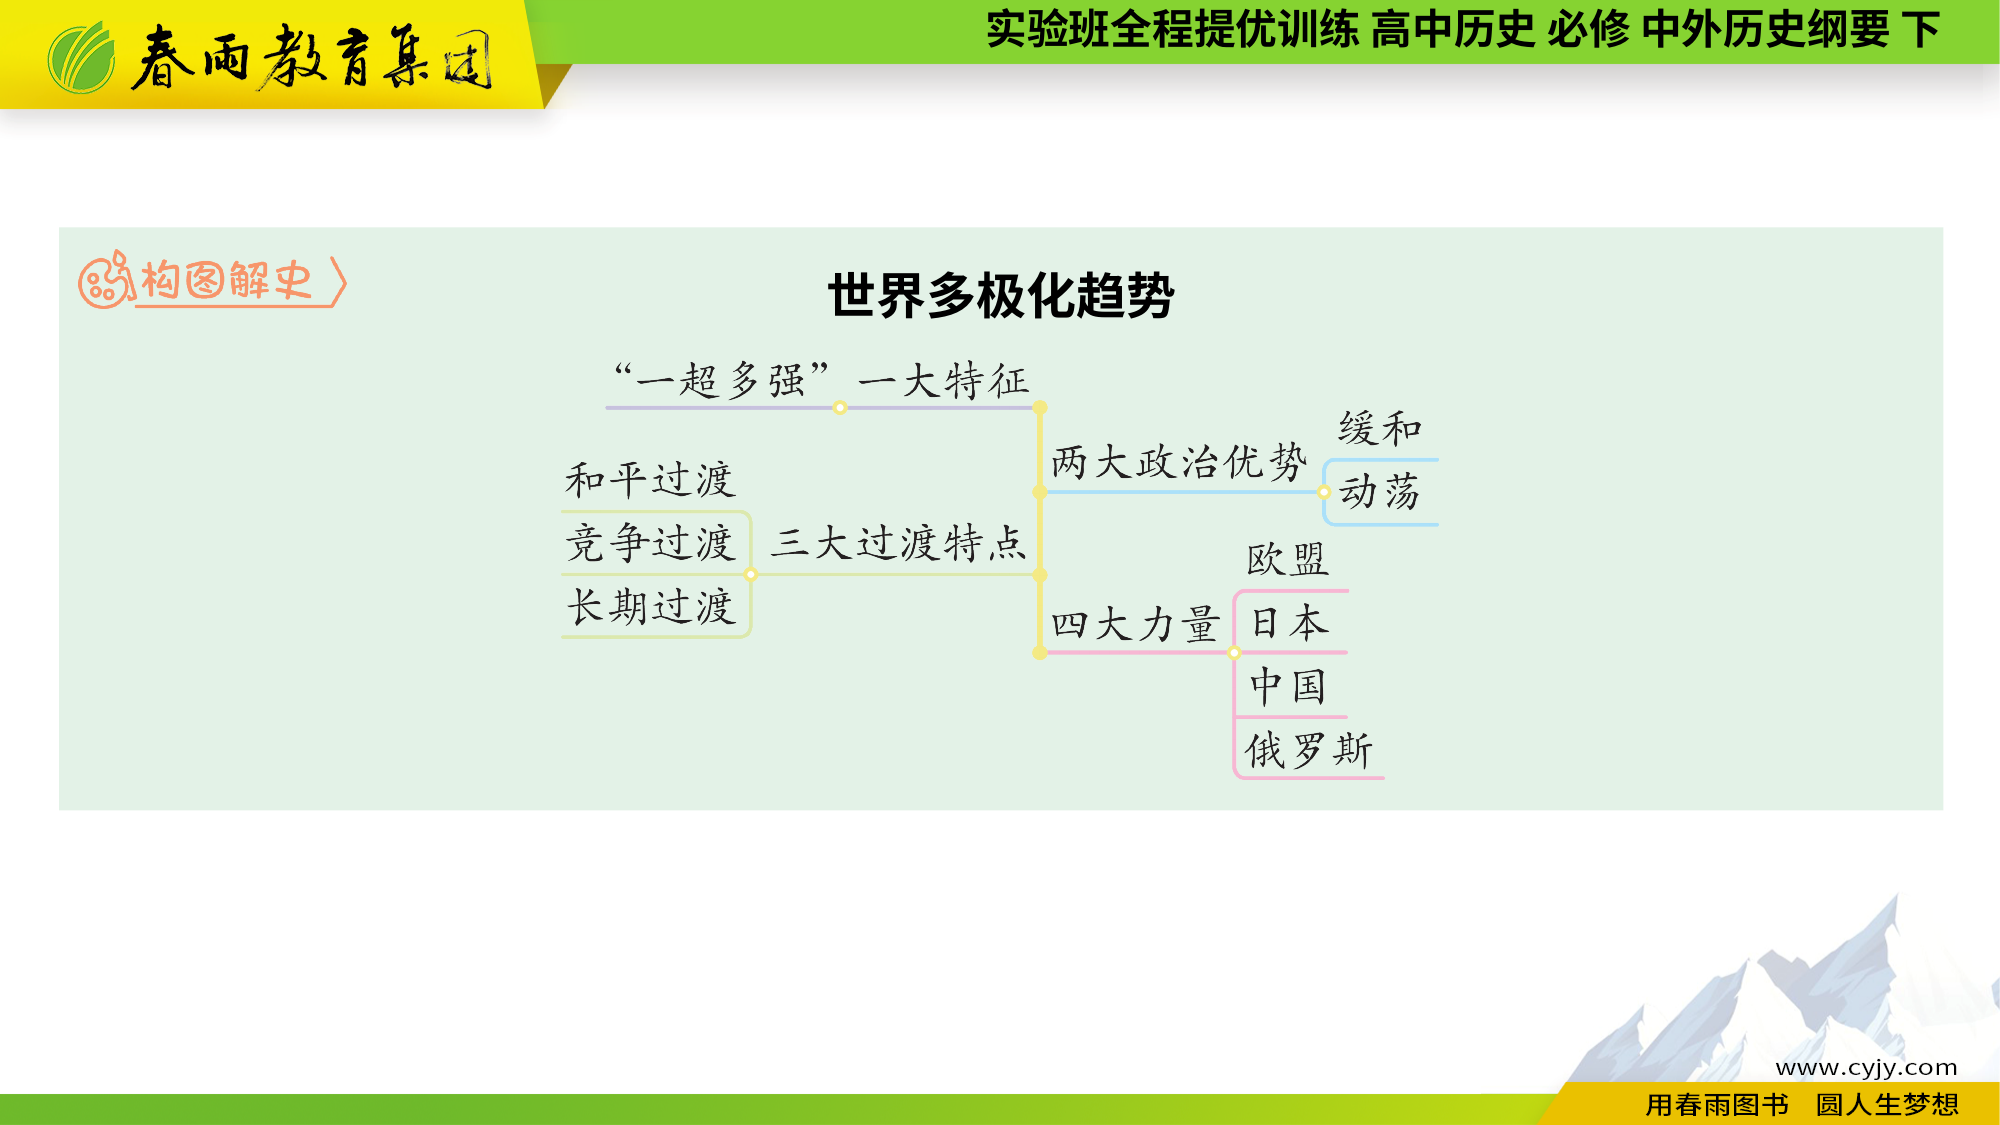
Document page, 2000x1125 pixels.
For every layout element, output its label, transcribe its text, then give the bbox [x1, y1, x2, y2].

picture [0, 0, 2000, 1125]
list 世界多极化趋势 [59, 227, 1944, 811]
